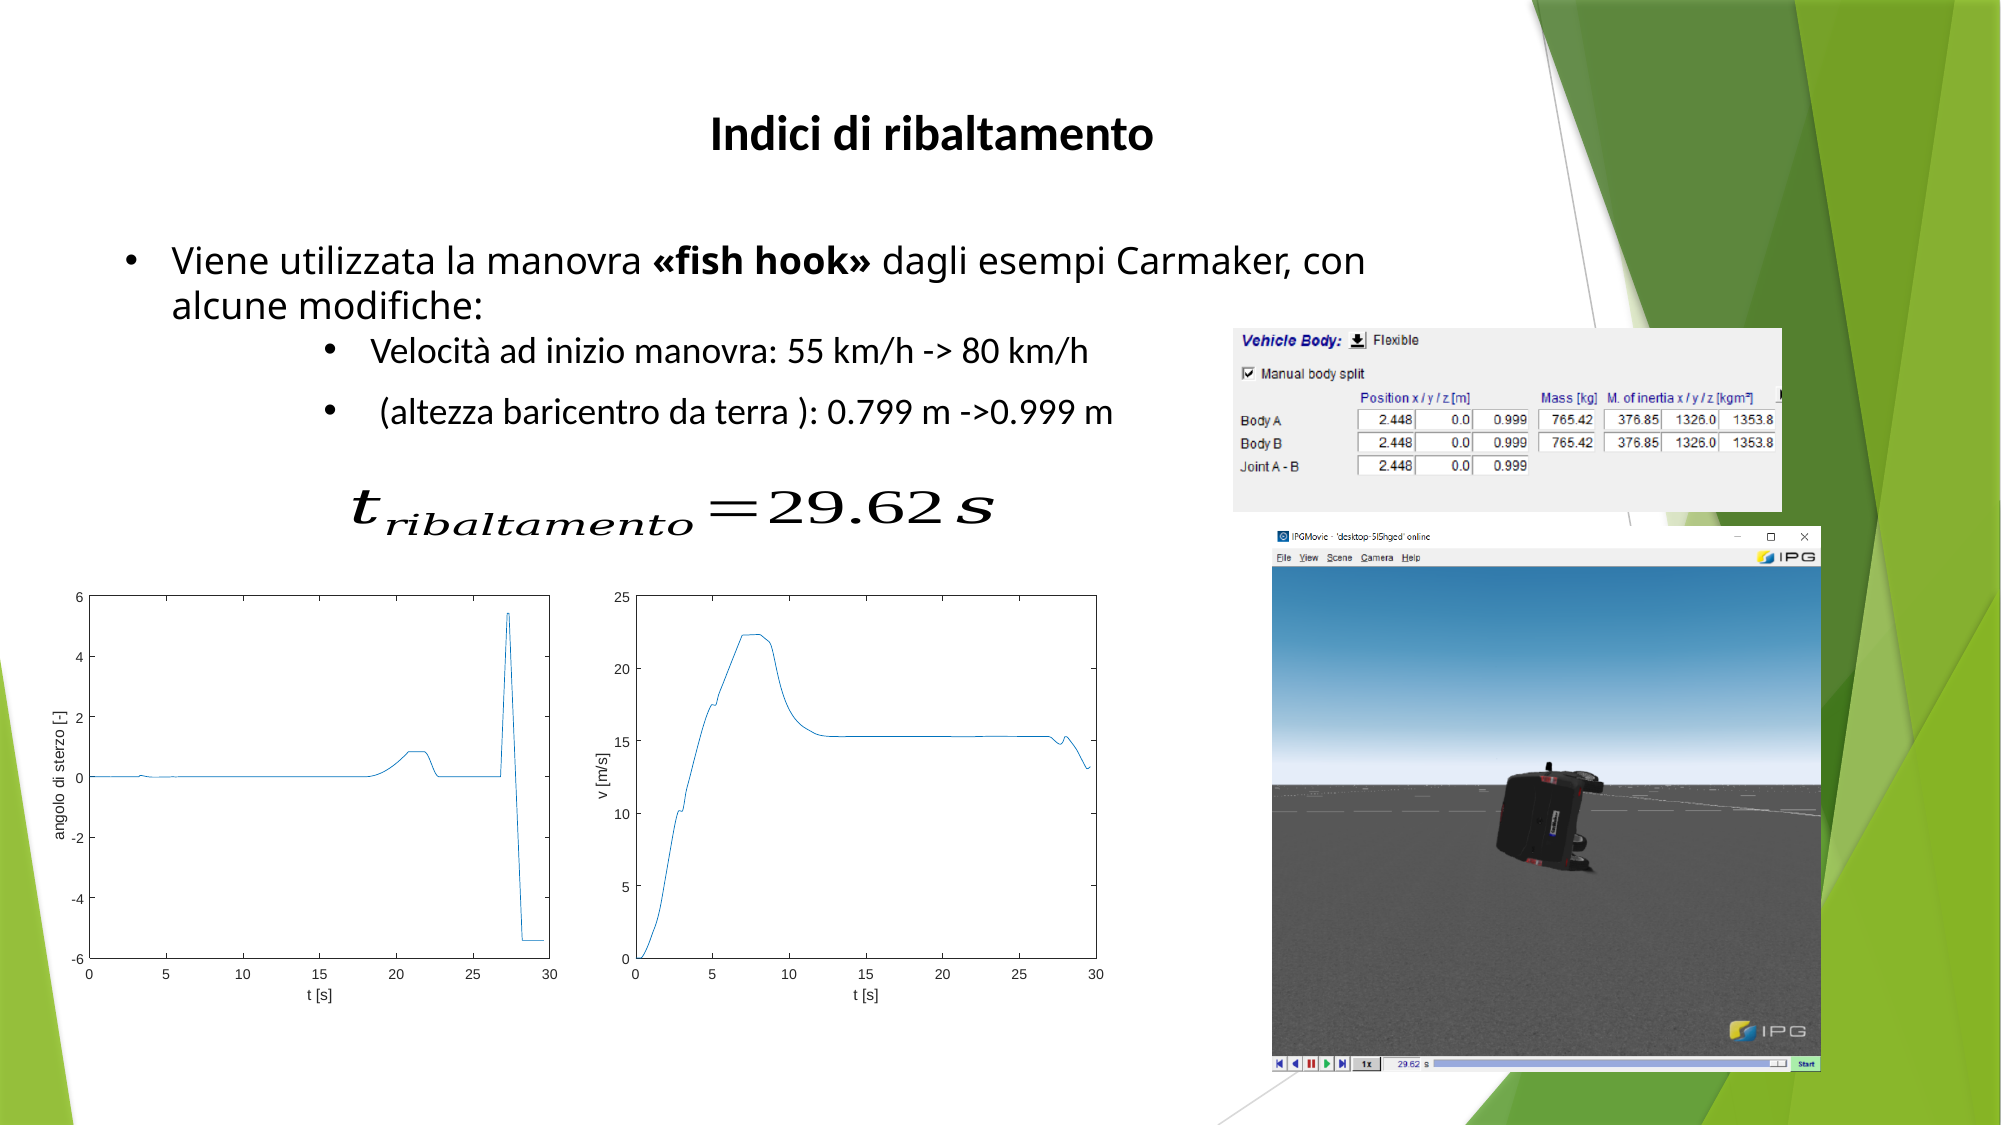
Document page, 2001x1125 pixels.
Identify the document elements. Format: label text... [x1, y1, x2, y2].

picture [1271, 525, 1821, 1073]
text_box Indici di ribaltamento [695, 89, 1695, 169]
picture [11, 561, 1152, 1007]
text_box Viene utilizzata la manovra «fish hook» dagli esempi Carmaker, con alcune modifiche: [109, 229, 1508, 380]
picture [1232, 328, 1783, 512]
